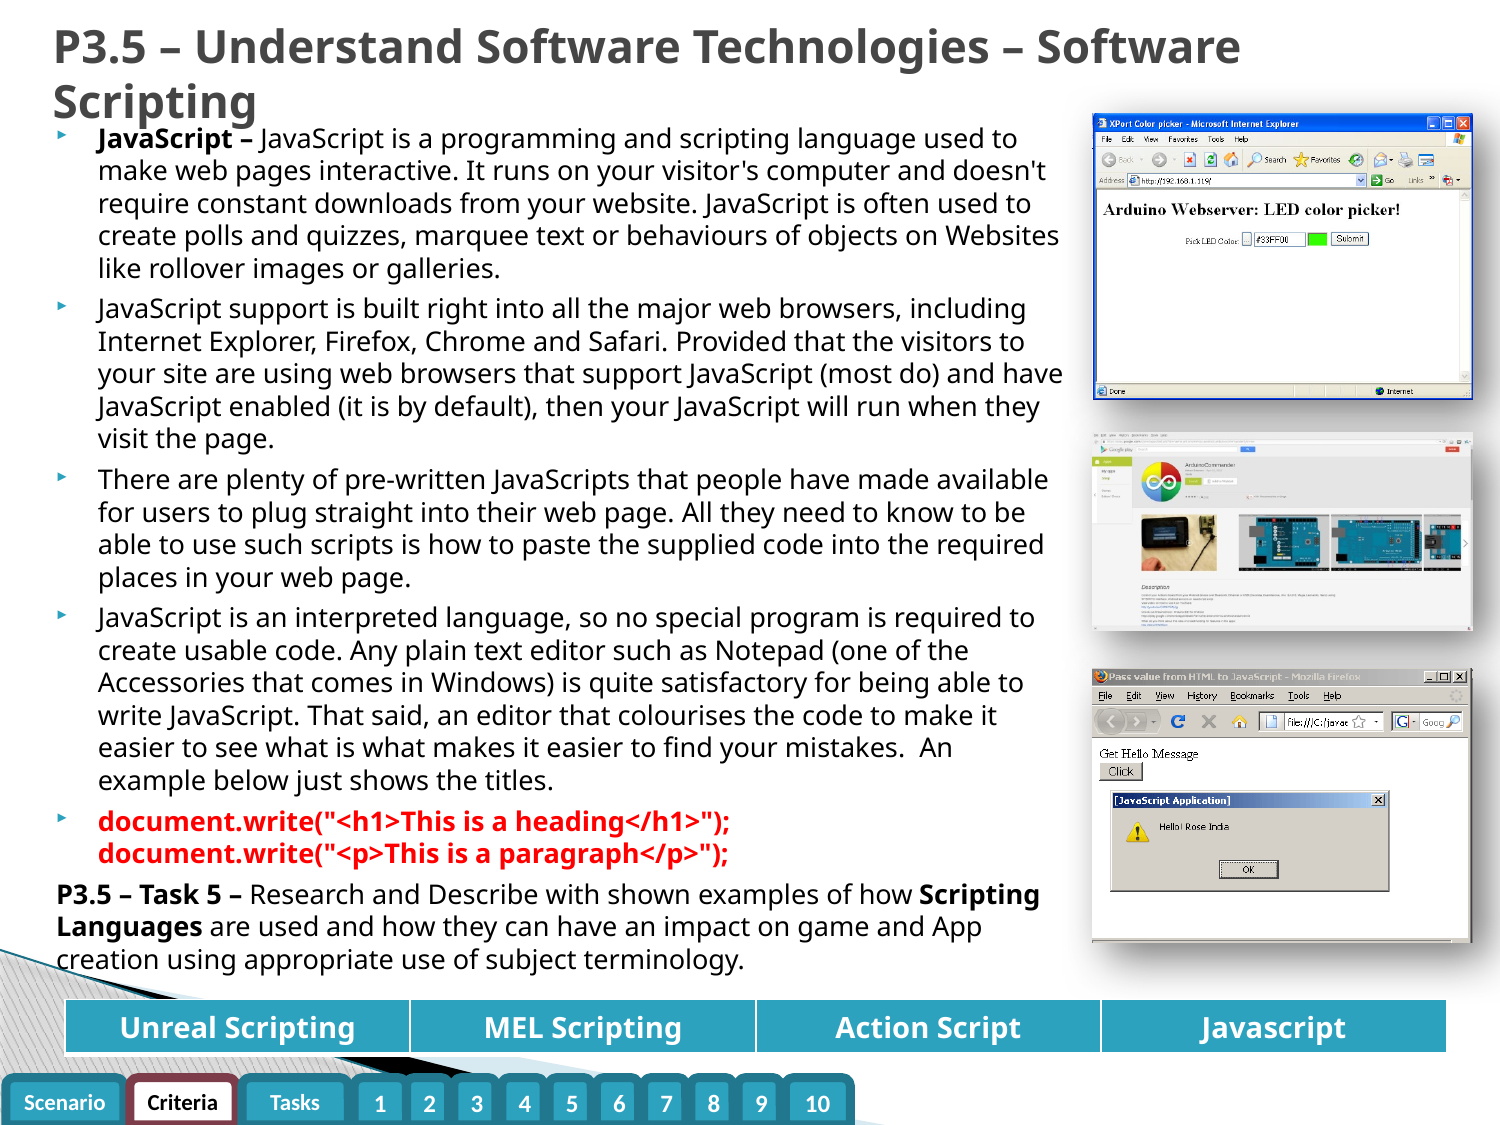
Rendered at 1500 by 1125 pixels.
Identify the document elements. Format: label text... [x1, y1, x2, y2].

picture [1092, 432, 1473, 631]
table_header MEL Scripting [411, 1000, 755, 1052]
picture [1092, 113, 1473, 400]
table_header Unreal Scripting [66, 1000, 409, 1052]
list JavaScript – JavaScript is a programming and scripting language used to make web pages interactive. It runs on your visitor's computer and doesn't require constant downloads from your website. JavaScript is often used to create polls and quizzes, marquee text or behaviours of objects on Websites like rollover images or galleries. JavaScript support is built right into all the major web browsers, including Internet Explorer, Firefox, Chrome and Safari. Provided that the visitors to your site are using web browsers that support JavaScript (most do) and have JavaScript enabled (it is by default), then your JavaScript will run when they visit the page. There are plenty of pre-written JavaScripts that people have made available for users to plug straight into their web page. All they need to know to be able to use such scripts is how to paste the supplied code into the required places in your web page. JavaScript is an interpreted language, so no special program is required to create usable code. Any plain text editor such as Notepad (one of the Accessories that comes in Windows) is quite satisfactory for being able to write JavaScript. That said, an editor that colourises the code to make it easier to see what is what makes it easier to find your mistakes. An example below just shows the titles. document.write("<h1>This is a heading</h1>"); document.write("<p>This is a paragraph</p>"); P3.5 – Task 5 – Research and Describe with shown examples of how Scripting Languages are used and how they can have an impact on game and App creation using appropriate use of subject terminology. [41, 126, 1081, 988]
title P3.5 – Understand Software Technologies – Software Scripting [37, 19, 1471, 126]
table_header Javascript [1102, 1000, 1446, 1052]
table_header Action Script [757, 1000, 1100, 1052]
picture [1092, 668, 1473, 944]
